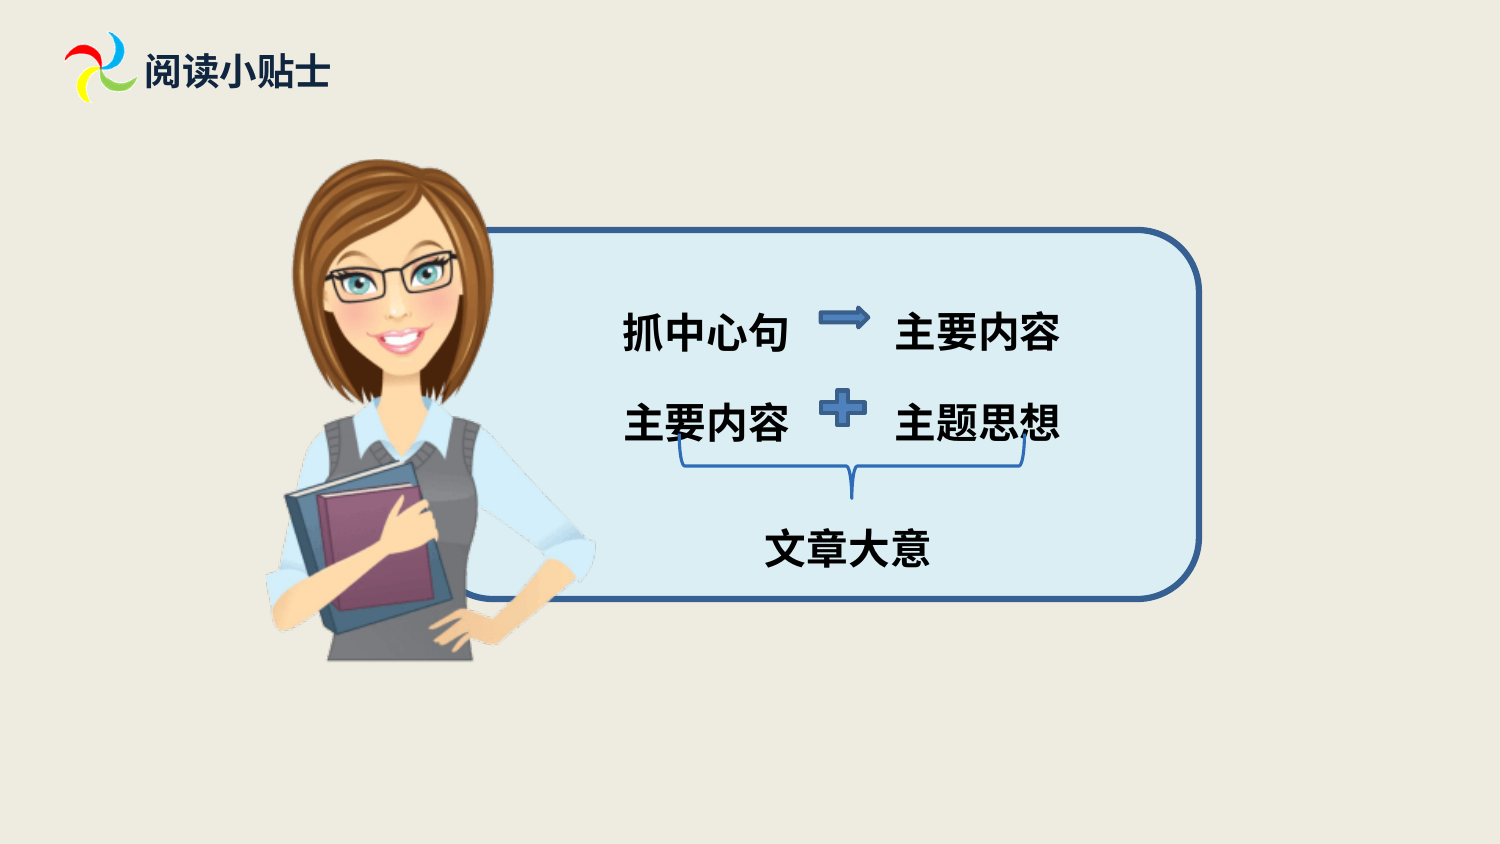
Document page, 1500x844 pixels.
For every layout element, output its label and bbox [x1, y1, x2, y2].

text_box [625, 229, 1200, 600]
text_box [818, 305, 871, 330]
text_box [64, 31, 361, 104]
text_box [819, 388, 867, 427]
text_box [678, 433, 1026, 500]
picture [265, 158, 621, 671]
